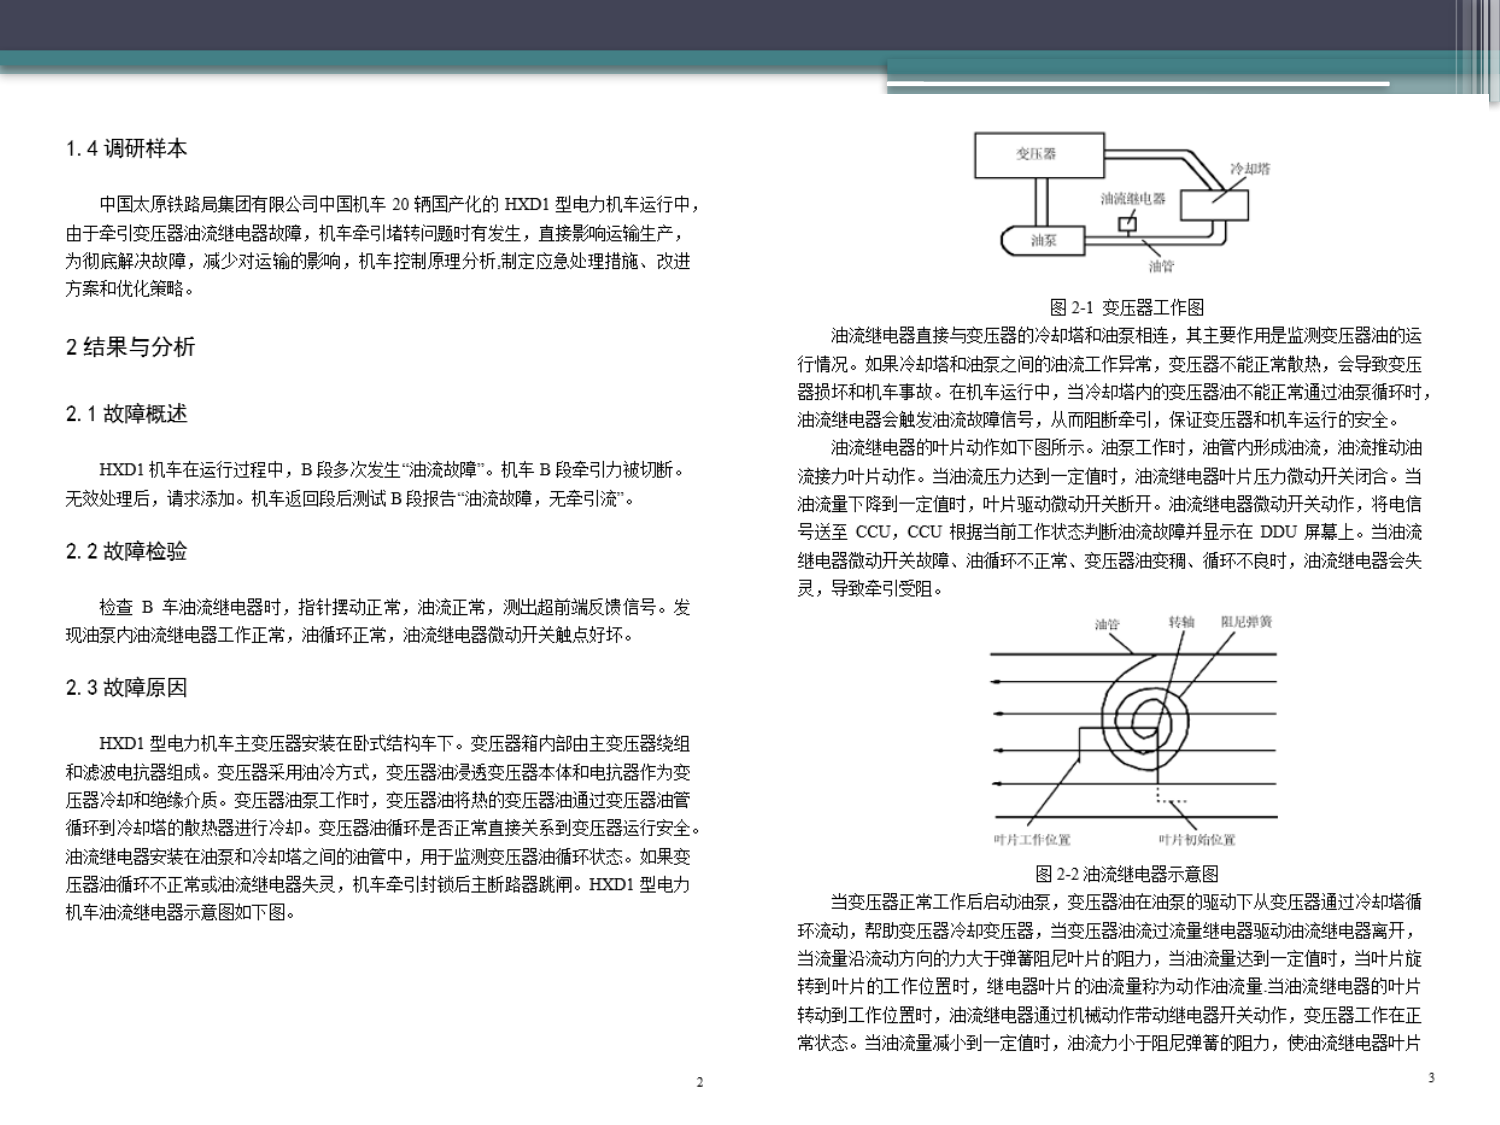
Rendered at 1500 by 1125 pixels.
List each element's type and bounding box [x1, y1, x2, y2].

picture [13, 110, 744, 1105]
picture [745, 94, 1489, 1121]
